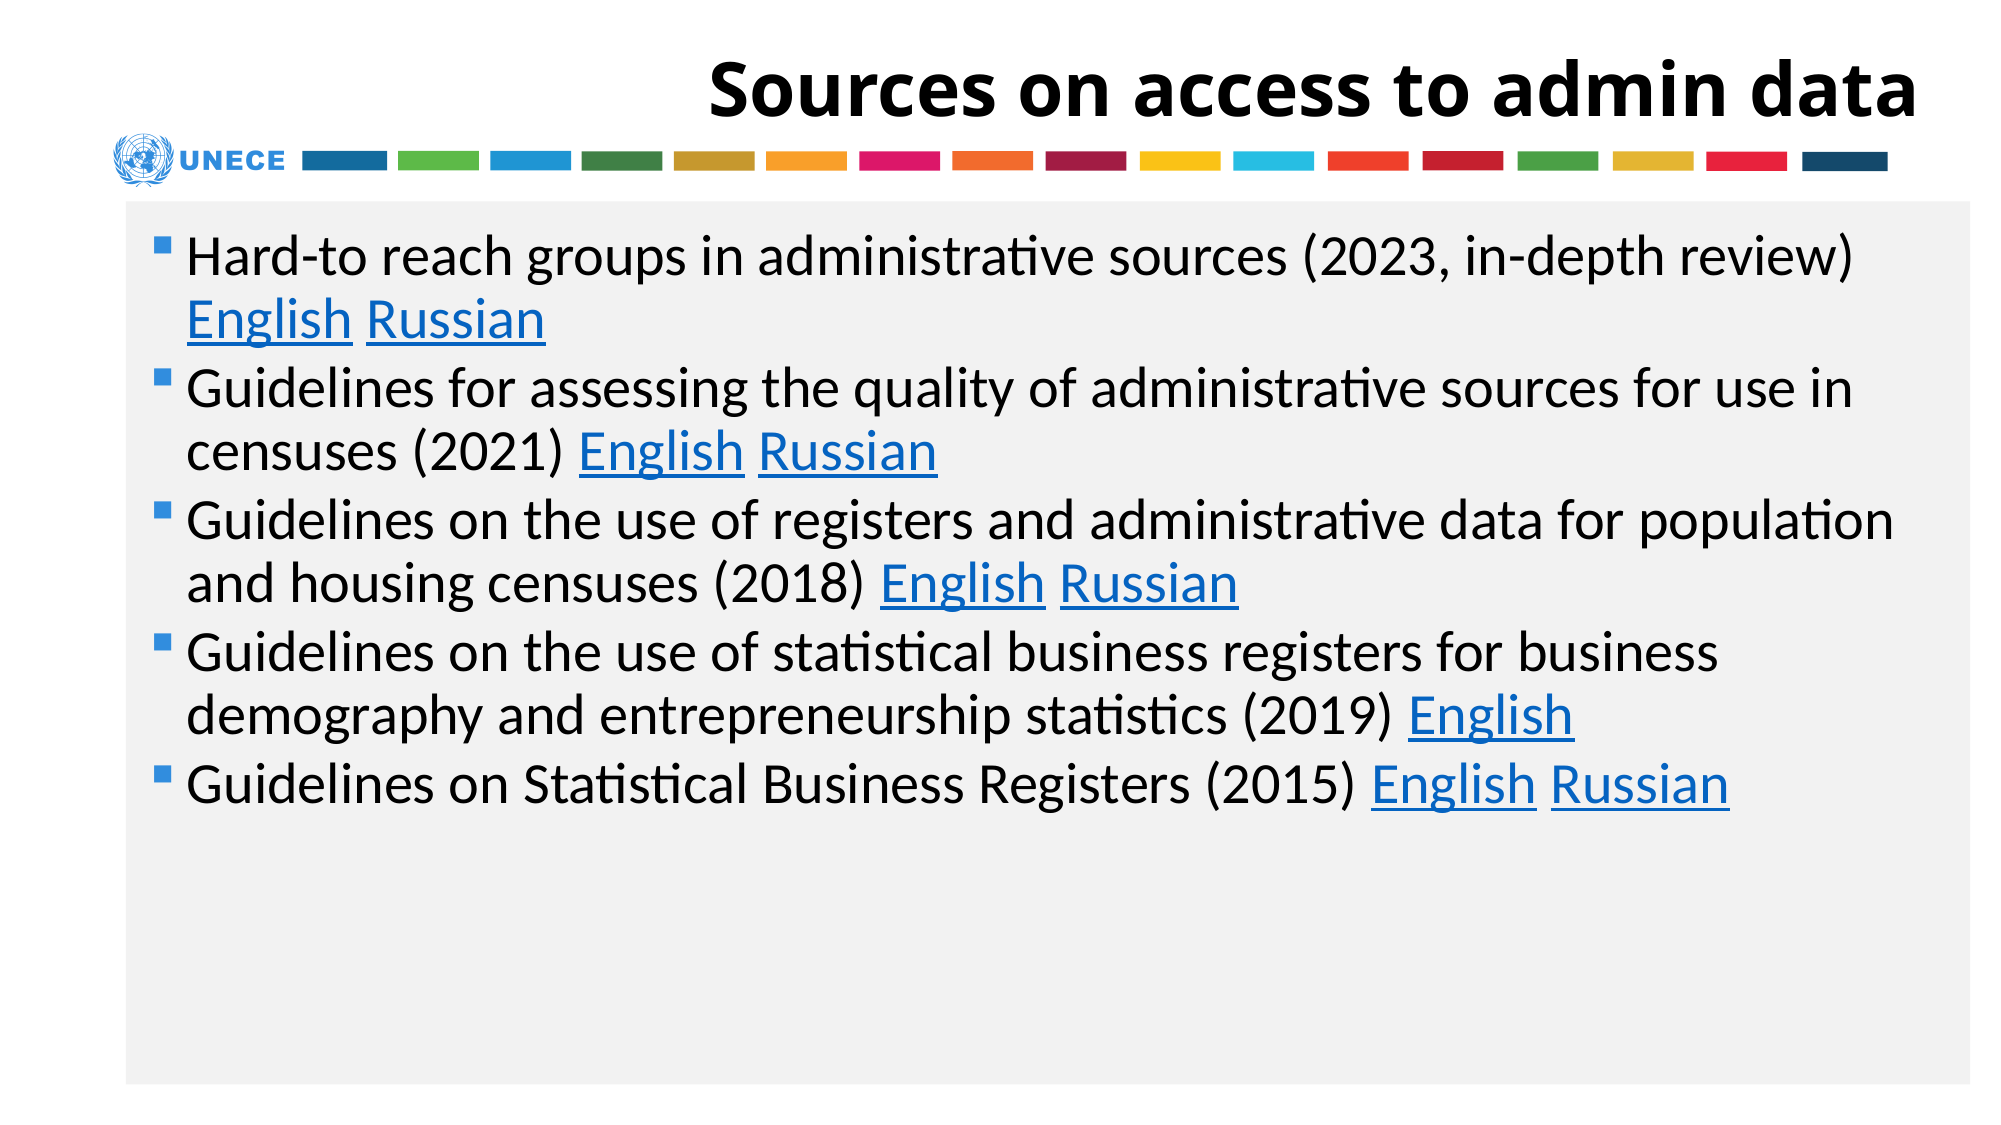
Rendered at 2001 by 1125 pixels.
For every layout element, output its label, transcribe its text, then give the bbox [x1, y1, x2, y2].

list Hard-to reach groups in administrative sources (2023, in-depth review) English Russian Guidelines for assessing the quality of administrative sources for use in censuses (2021) English Russian Guidelines on the use of registers and administrative data for population and housing censuses (2018) English Russian Guidelines on the use of statistical business registers for business demography and entrepreneurship statistics (2019) English Guidelines on Statistical Business Registers (2015) English Russian [125, 201, 1971, 1085]
title Sources on access to admin data [49, 13, 1936, 160]
picture [109, 160, 287, 188]
